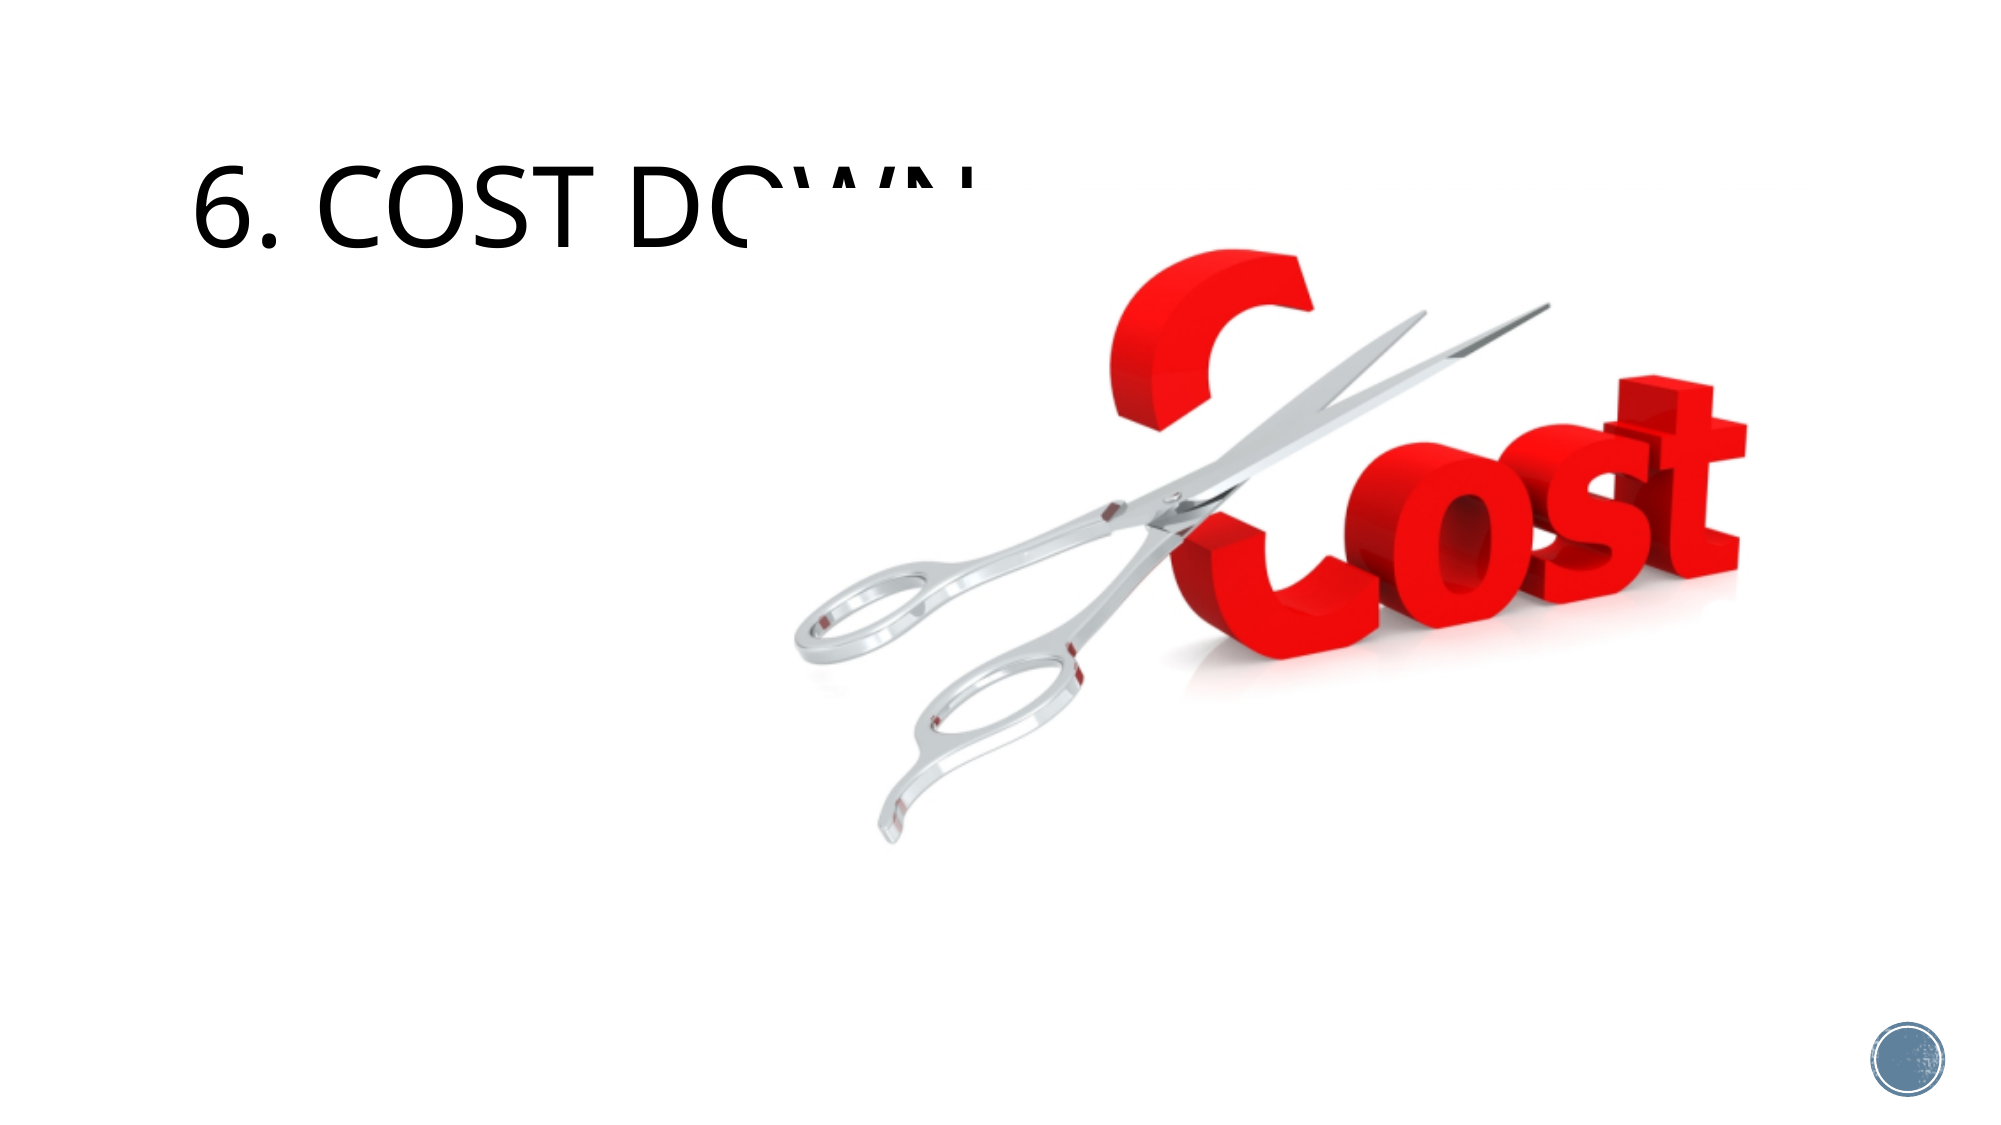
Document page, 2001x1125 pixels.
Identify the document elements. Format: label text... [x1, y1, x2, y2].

title 6. Cost Down [175, 79, 1826, 344]
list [750, 192, 1807, 938]
